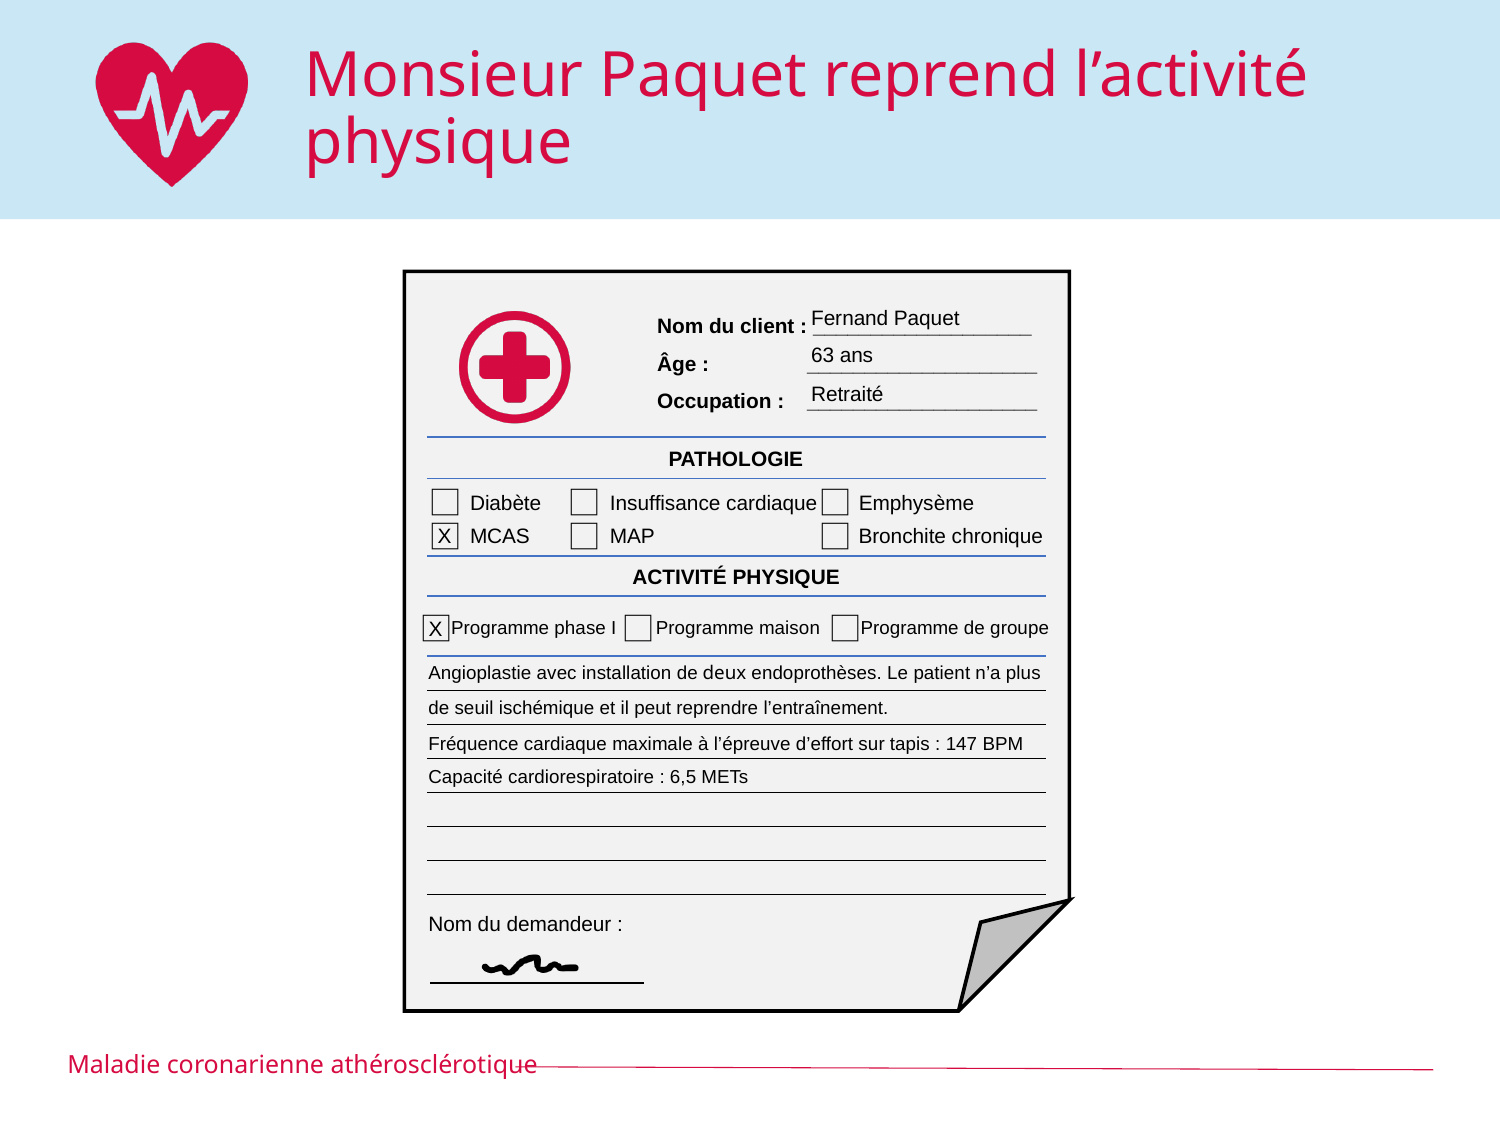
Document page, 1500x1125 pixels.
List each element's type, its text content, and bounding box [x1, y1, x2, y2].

text_box [404, 646, 1070, 1011]
text_box ACTIVITÉ PHYSIQUE [607, 557, 865, 595]
text_box Angioplastie avec installation de deux endoprothèses. Le patient n’a plus [413, 653, 1082, 691]
text_box Insuffisance cardiaque [594, 481, 839, 522]
picture [64, 7, 279, 222]
picture [567, 485, 601, 553]
text_box Diabète [454, 481, 583, 515]
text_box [641, 292, 1069, 422]
text_box MAP [594, 522, 723, 555]
text_box PATHOLOGIE [646, 438, 826, 478]
picture [428, 485, 462, 553]
text_box Programme maison [640, 607, 845, 646]
text_box X [404, 607, 468, 648]
picture [828, 611, 862, 645]
title Monsieur Paquet reprend l’activité physique [289, 59, 1444, 160]
text_box Capacité cardiorespiratoire : 6,5 METs [413, 757, 1047, 796]
picture [477, 943, 589, 983]
text_box Programme phase I [468, 607, 640, 646]
text_box Emphysème [843, 481, 1030, 515]
picture [818, 485, 852, 553]
text_box Programme de groupe [845, 607, 1082, 646]
text_box MCAS [477, 515, 583, 555]
picture [444, 296, 585, 437]
text_box [404, 271, 1070, 607]
picture [621, 611, 655, 645]
text_box Bronchite chronique [843, 515, 1093, 556]
text_box Fréquence cardiaque maximale à l’épreuve d’effort sur tapis : 147 BPM [413, 723, 1069, 762]
picture [419, 611, 453, 645]
text_box de seuil ischémique et il peut reprendre l’entraînement. [413, 688, 1079, 727]
text_box Nom du demandeur : [413, 902, 671, 943]
text_box X [413, 515, 477, 556]
